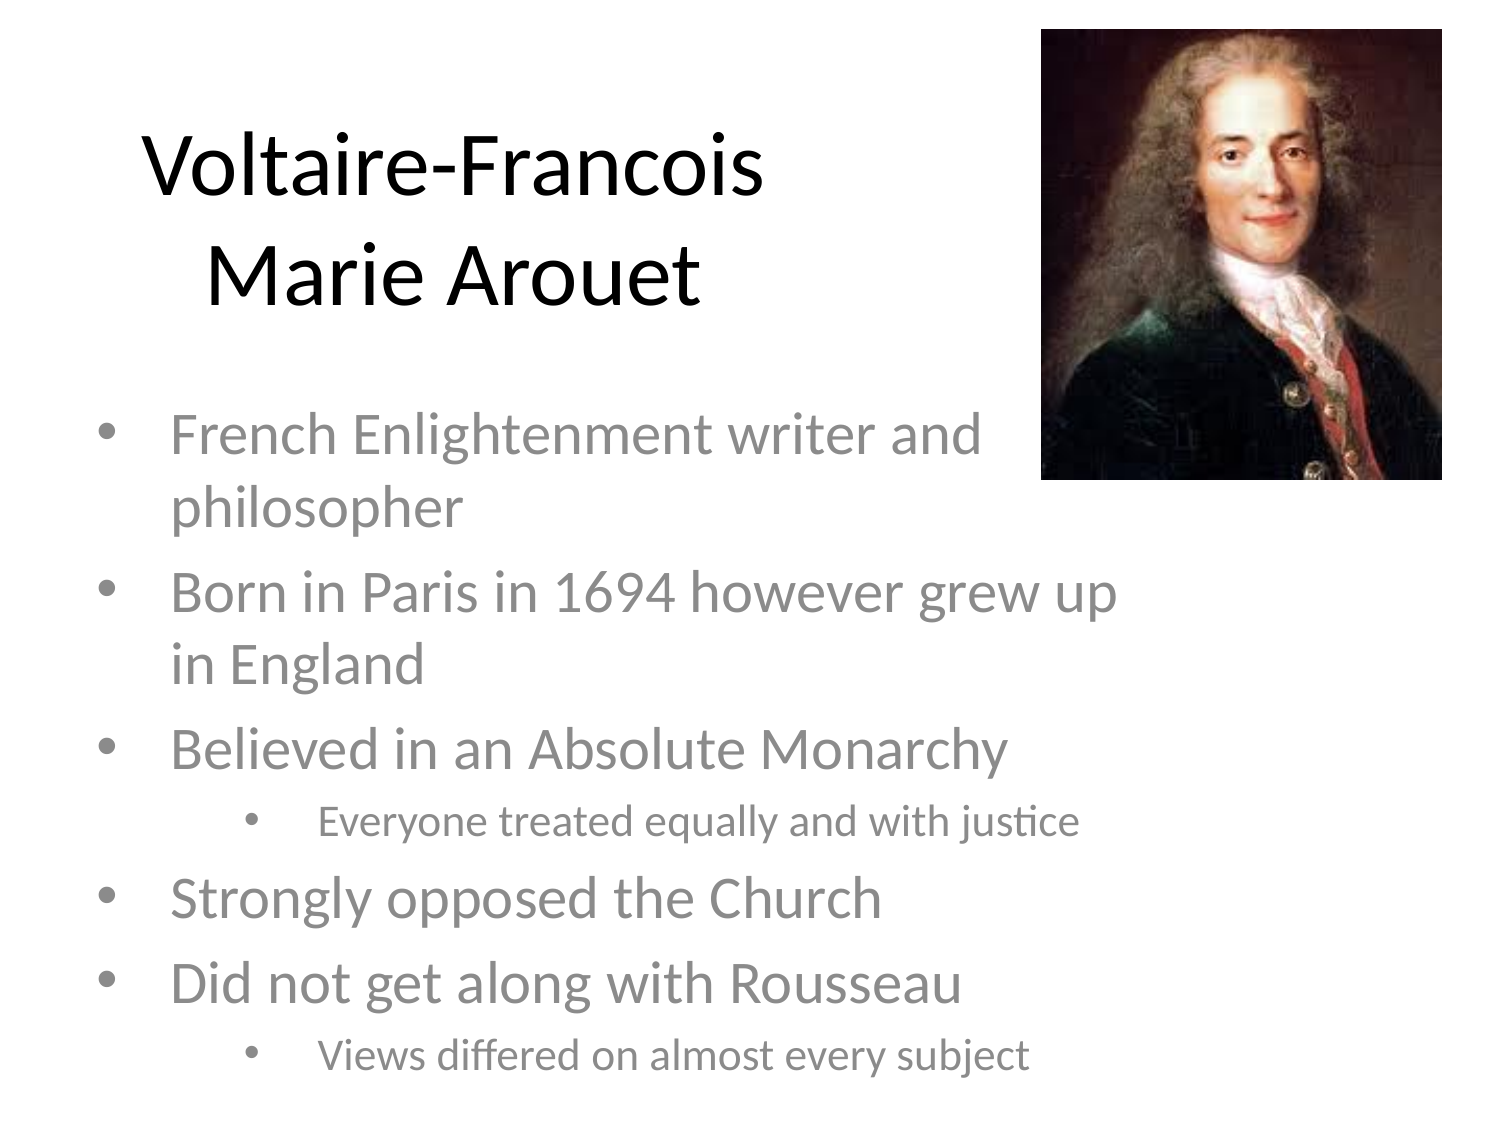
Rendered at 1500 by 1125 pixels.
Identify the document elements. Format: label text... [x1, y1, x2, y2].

title Voltaire-Francois Marie Arouet [112, 68, 796, 216]
picture [1041, 29, 1443, 480]
subtitle French Enlightenment writer and philosopher Born in Paris in 1694 however grew up in England Believed in an Absolute Monarchy Everyone treated equally and with justice Strongly opposed the Church Did not get along with Rousseau Views differed on almost every subject [81, 216, 1178, 1087]
